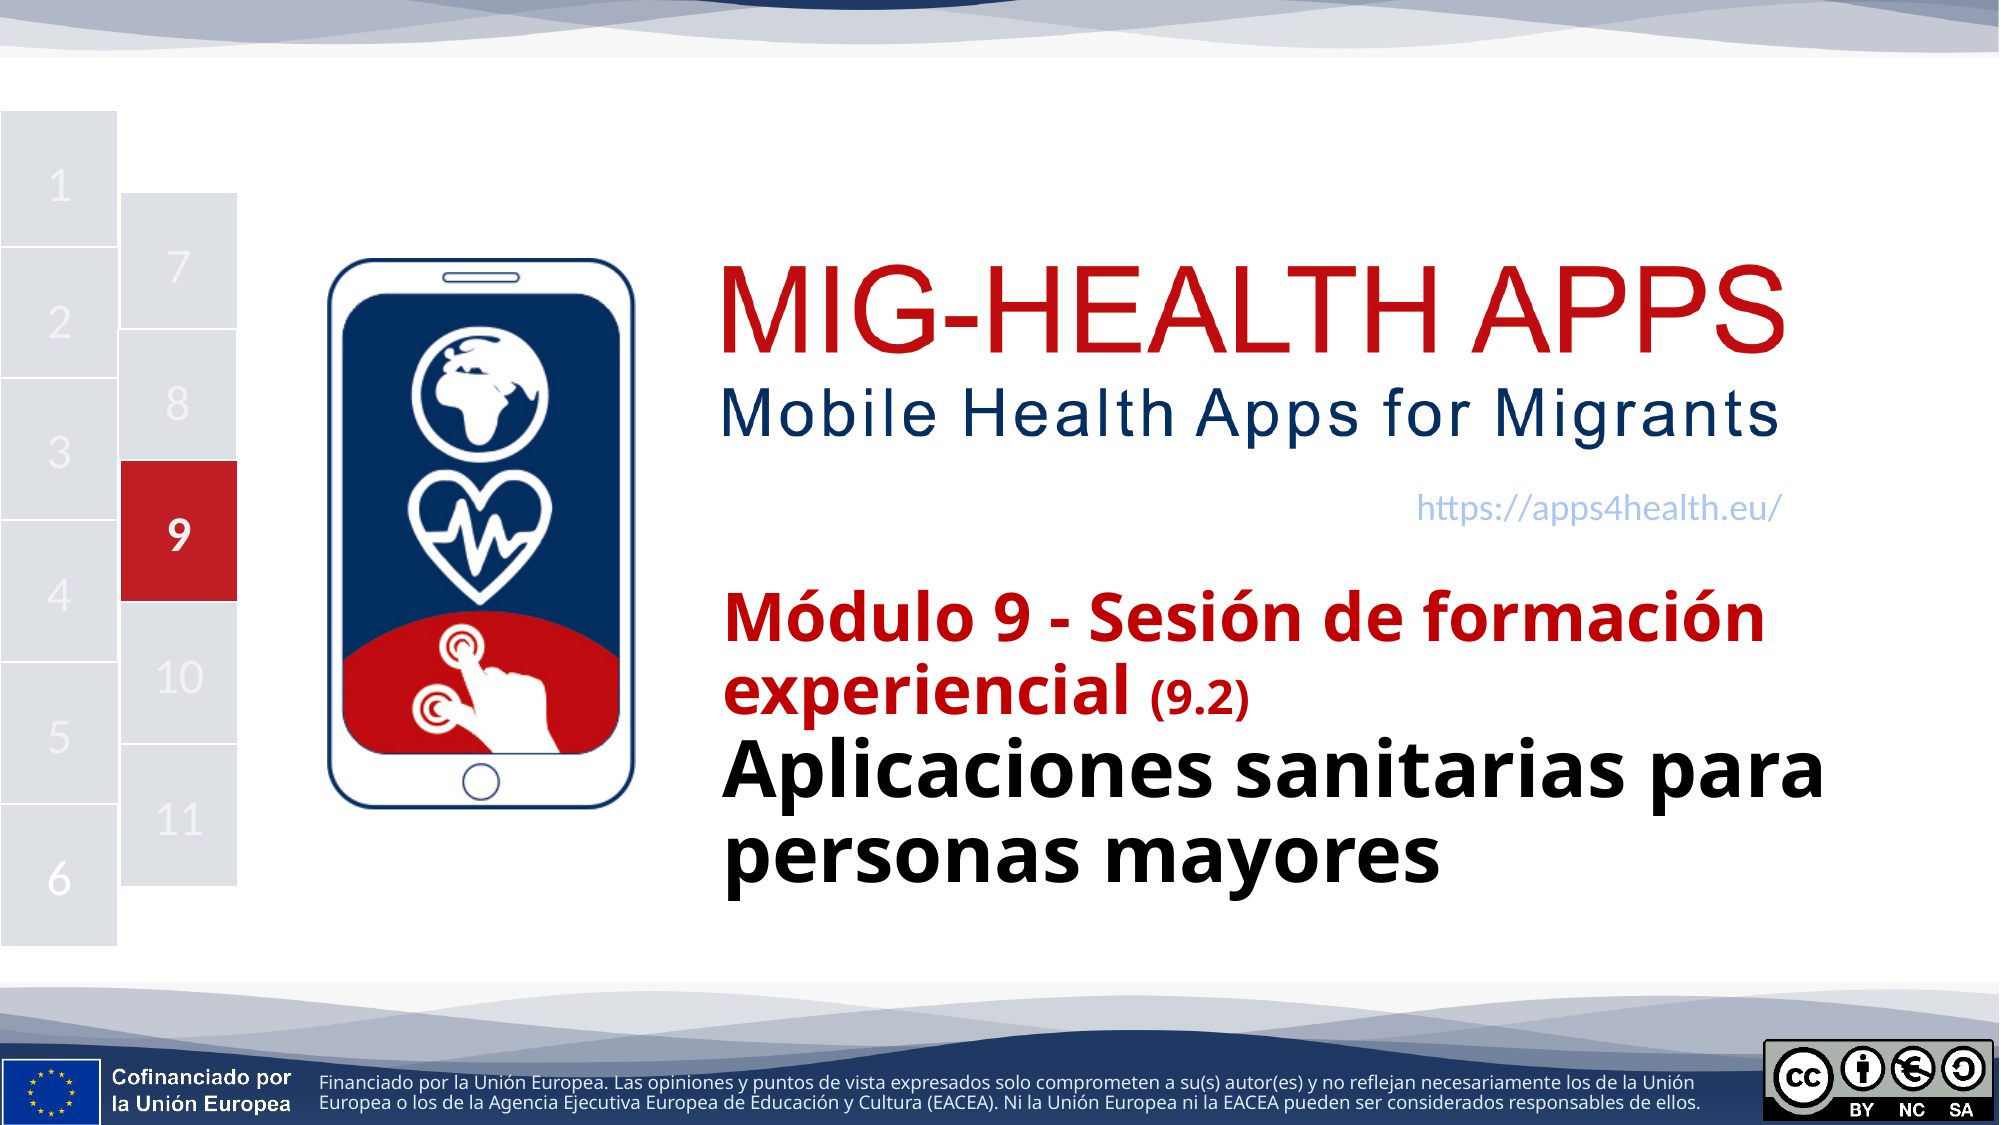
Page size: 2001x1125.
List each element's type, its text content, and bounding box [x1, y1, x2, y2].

text_box 10 [119, 601, 239, 743]
picture [0, 982, 1999, 1125]
text_box 6 [0, 803, 120, 948]
text_box 7 [119, 191, 239, 336]
text_box 4 [0, 519, 119, 661]
text_box https://apps4health.eu/ [797, 475, 1798, 536]
text_box 9 [118, 459, 239, 603]
text_box 11 [119, 743, 239, 888]
text_box 5 [0, 661, 119, 803]
text_box 2 [0, 246, 119, 377]
text_box 1 [0, 109, 119, 246]
picture [327, 258, 636, 811]
picture [706, 186, 1784, 528]
picture [0, 0, 1999, 57]
text_box 3 [0, 377, 118, 519]
text_box 8 [117, 328, 238, 473]
text_box Módulo 9 - Sesión de formación experiencial (9.2) Aplicaciones sanitarias para personas mayores [707, 576, 1994, 908]
